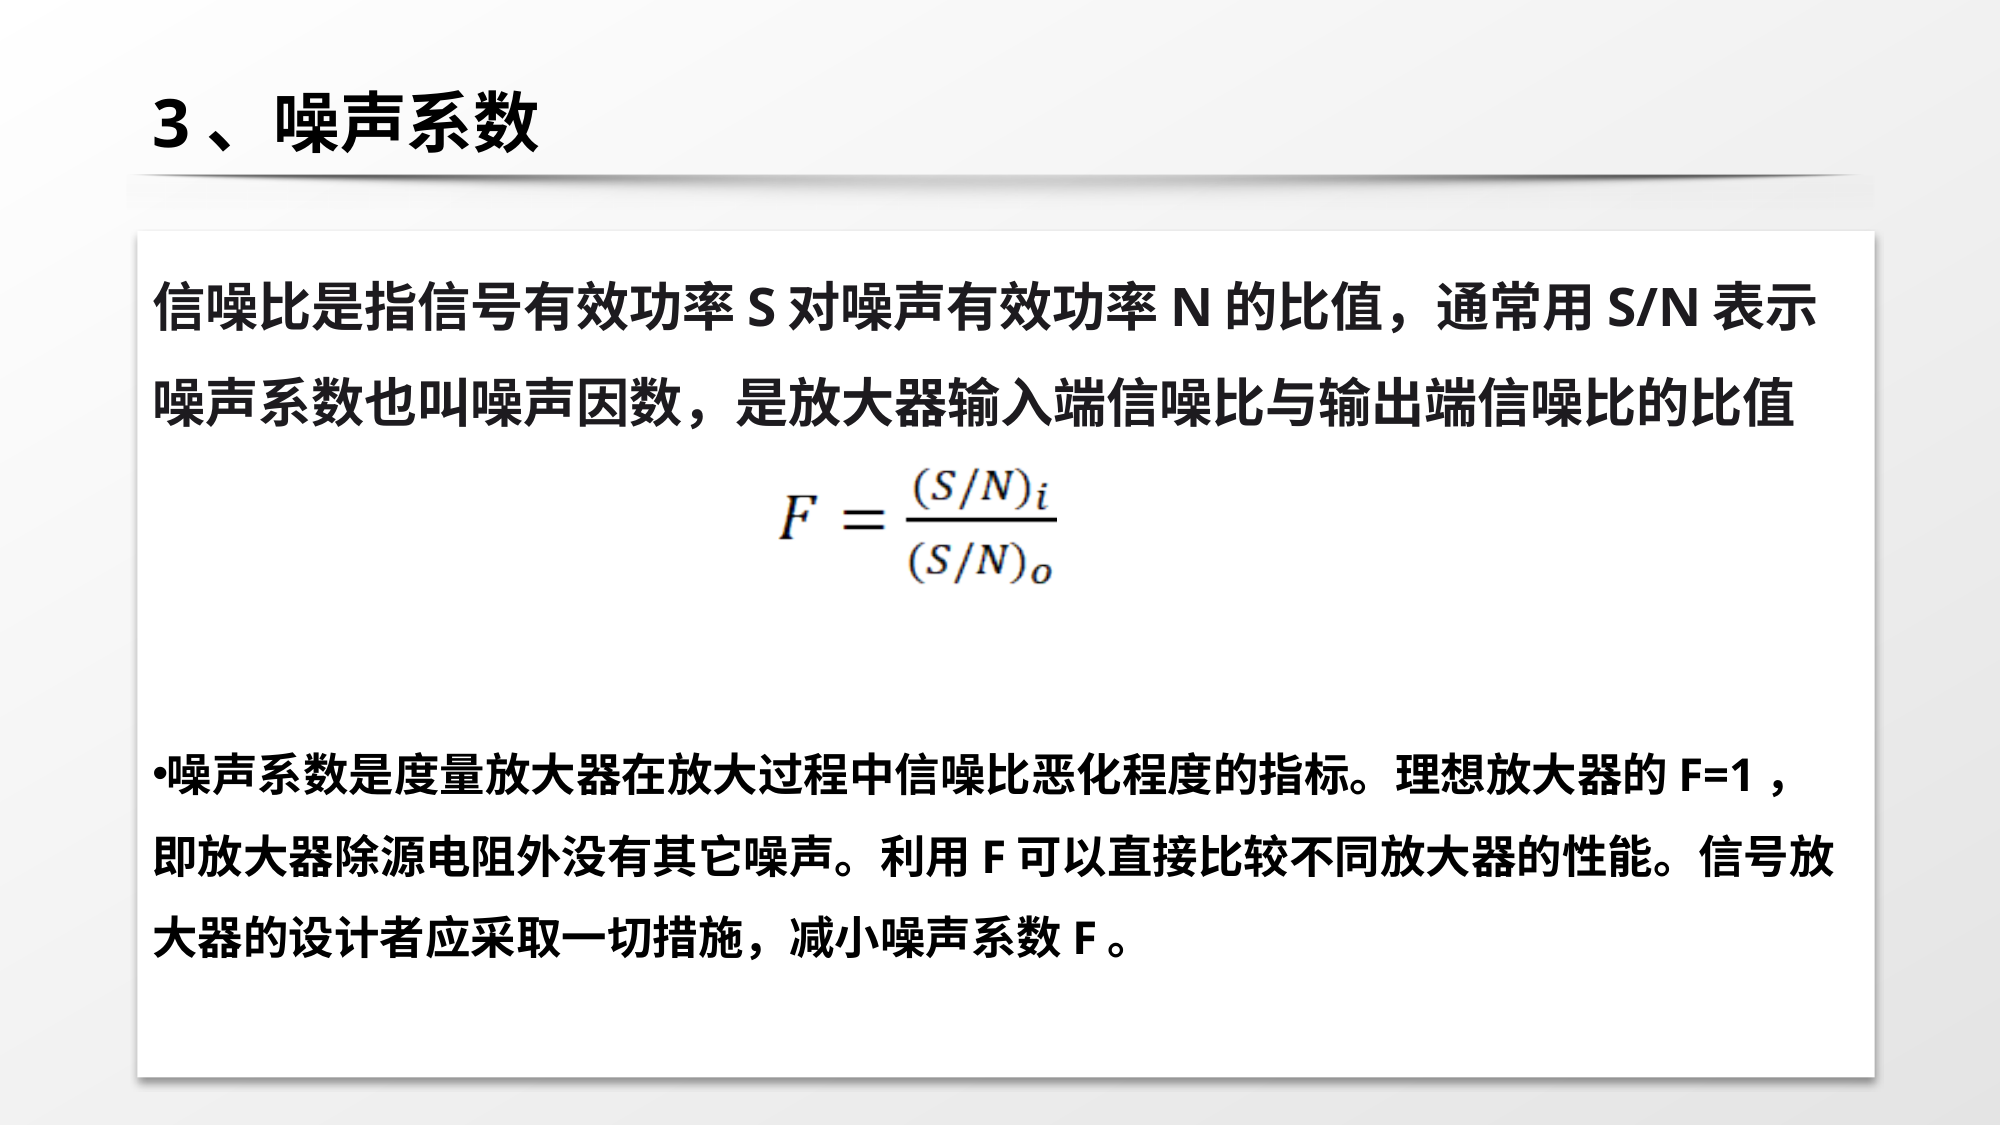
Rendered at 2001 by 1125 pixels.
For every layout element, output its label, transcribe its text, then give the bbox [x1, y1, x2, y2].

title 3、噪声系数 [137, 77, 1875, 175]
picture [127, 175, 1874, 211]
picture [778, 444, 1057, 597]
list 信噪比是指信号有效功率S对噪声有效功率N的比值，通常用S/N表示 噪声系数也叫噪声因数，是放大器输入端信噪比与输出端信噪比的比值 噪声系数是度量放大器在放大过程中信噪比恶化程度的指标。理想放大器的F=1，即放大器除源电阻外没有其它噪声。利用F可以直接比较不同放大器的性能。信号放大器的设计者应采取一切措施，减小噪声系数F。 [137, 234, 1863, 1052]
